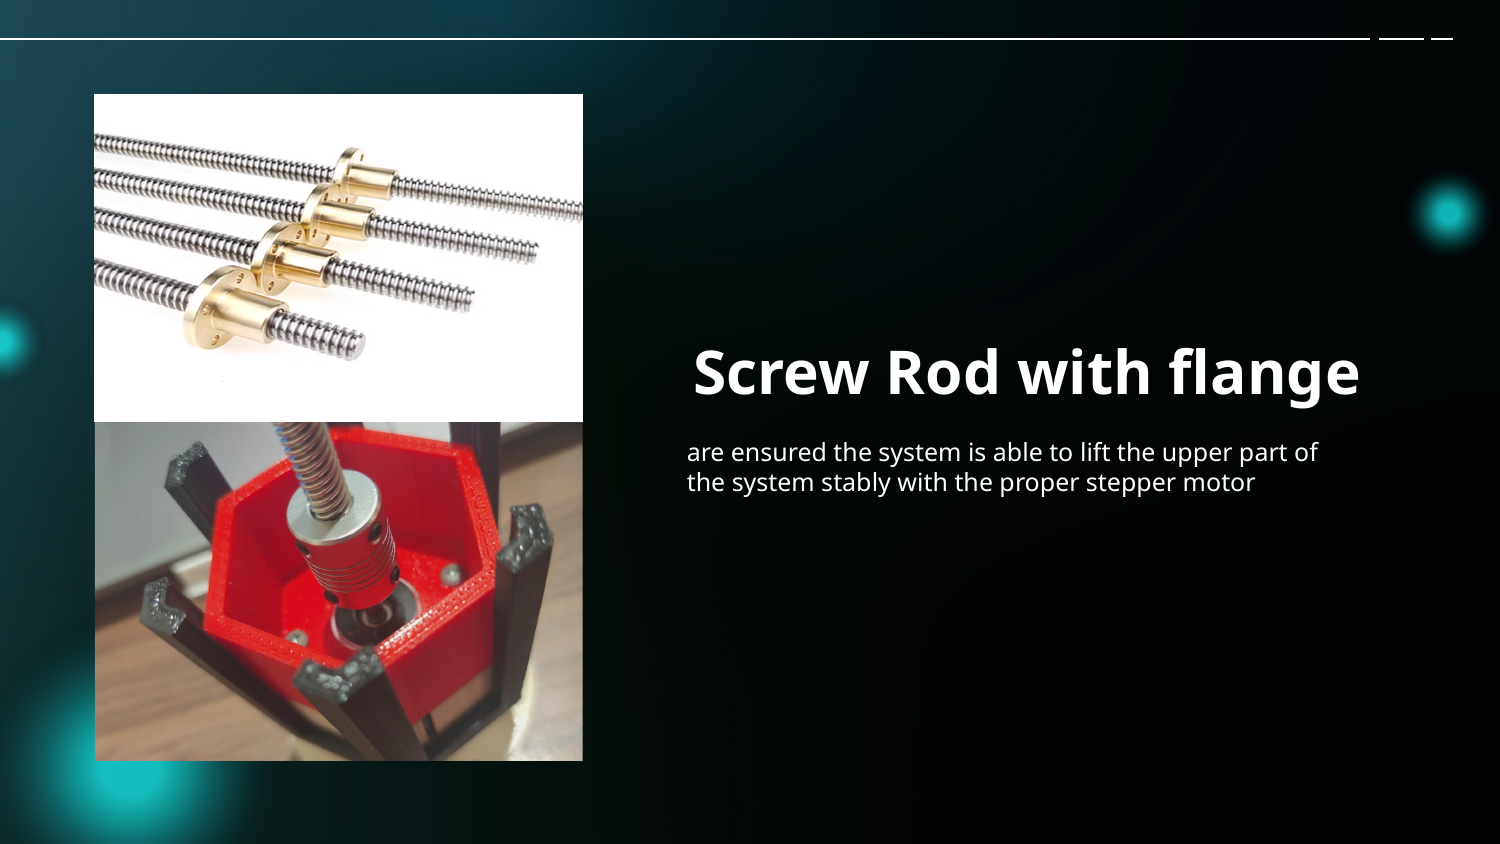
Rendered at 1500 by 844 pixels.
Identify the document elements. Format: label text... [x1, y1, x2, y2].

title Screw Rod with flange [678, 253, 1383, 422]
subtitle are ensured the system is able to lift the upper part of the system stably with the proper stepper motor [671, 421, 1377, 521]
picture [0, 0, 1500, 844]
